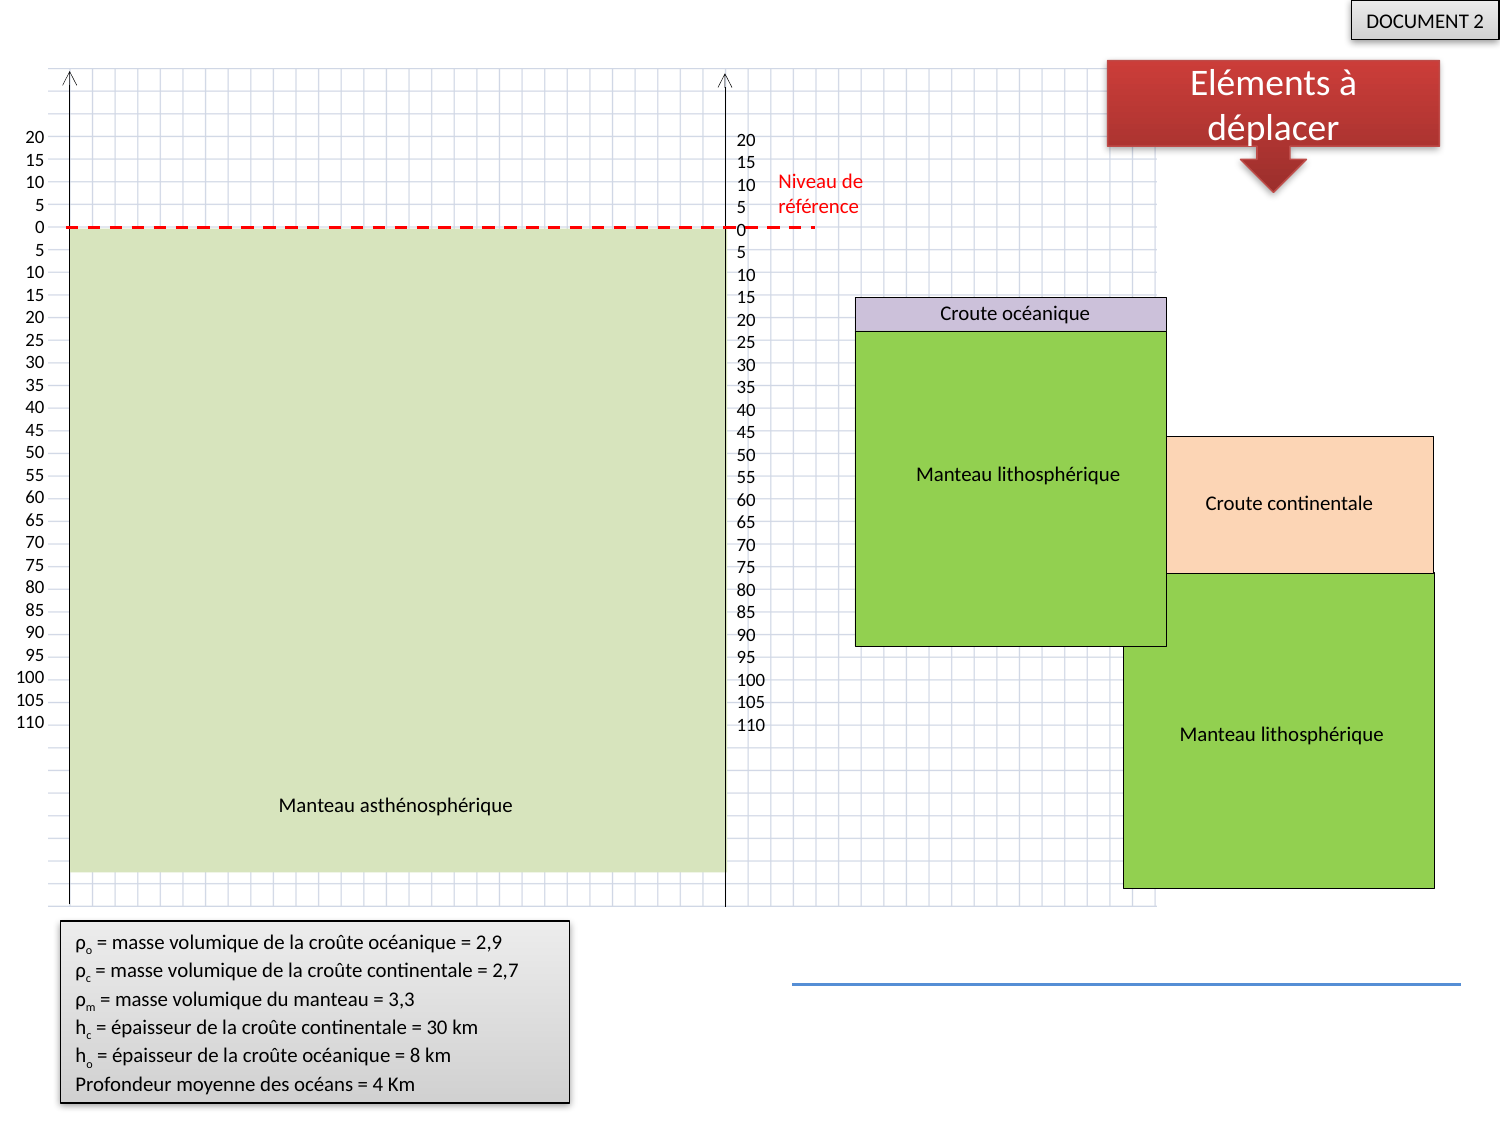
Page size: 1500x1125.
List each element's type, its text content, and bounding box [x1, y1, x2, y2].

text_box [854, 292, 1167, 647]
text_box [0, 68, 1158, 907]
text_box Eléments à déplacer [1106, 59, 1441, 193]
text_box DOCUMENT 2 [1351, 0, 1500, 40]
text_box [1122, 436, 1435, 889]
text_box ρo = masse volumique de la croûte océanique = 2,9 ρc = masse volumique de la croûte continentale = 2,7 ρm = masse volumique du manteau = 3,3 hc = épaisseur de la croûte continentale = 30 km ho = épaisseur de la croûte océanique = 8 km Profondeur moyenne des océans = 4 Km [60, 920, 570, 1104]
